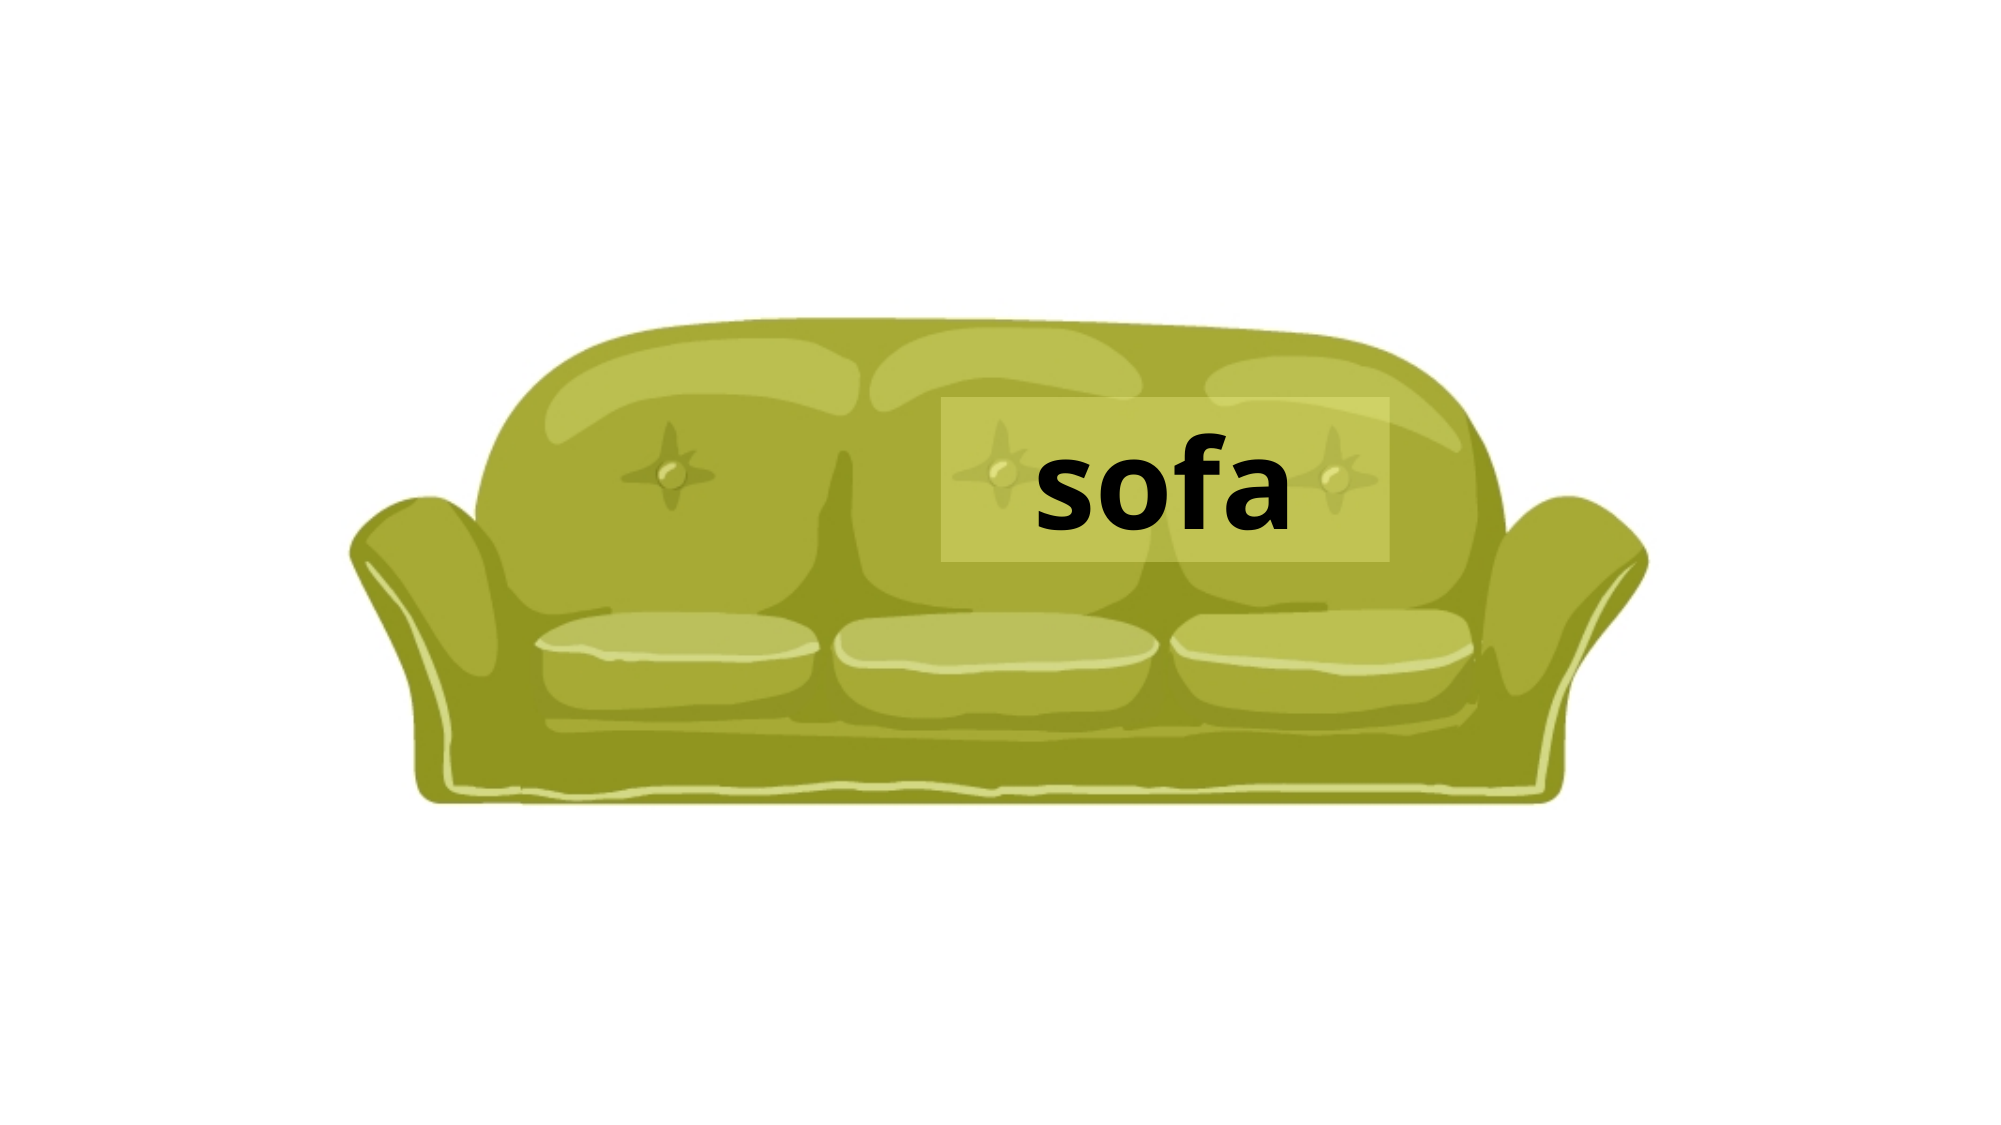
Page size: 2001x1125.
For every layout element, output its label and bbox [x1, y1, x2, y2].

picture [249, 0, 1750, 1125]
